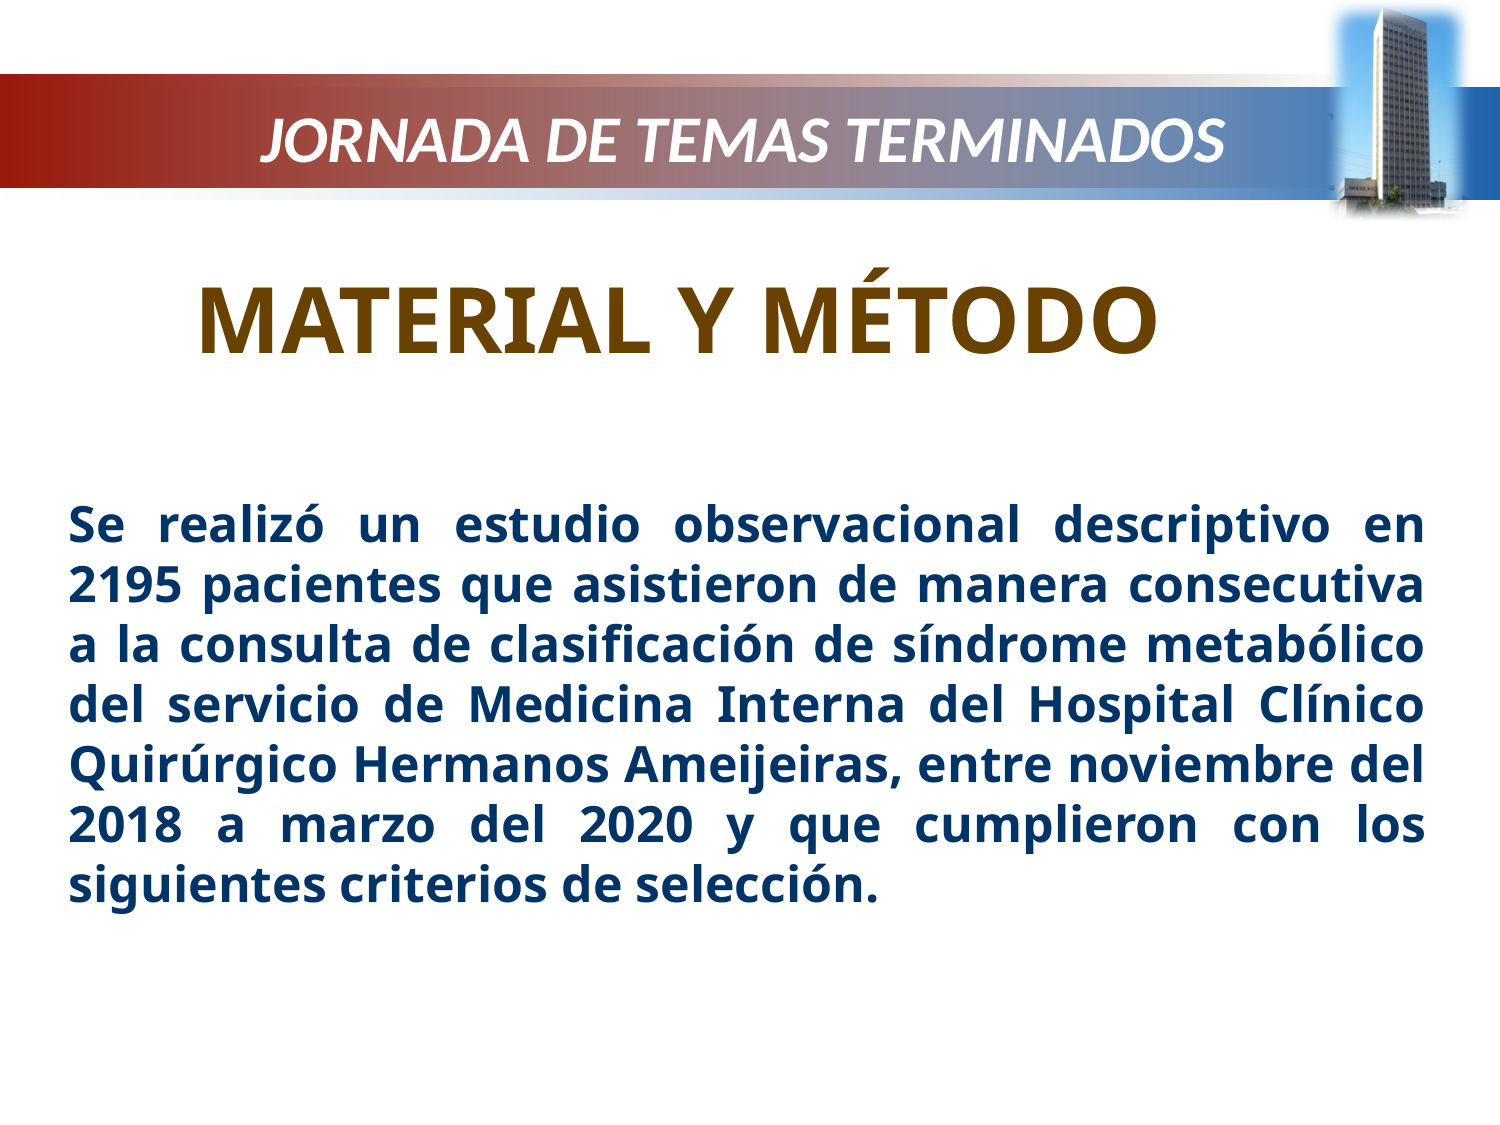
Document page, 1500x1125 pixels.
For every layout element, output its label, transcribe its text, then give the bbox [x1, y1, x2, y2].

picture [1342, 22, 1458, 200]
title JORNADA DE TEMAS TERMINADOS [137, 89, 1351, 183]
text_box MATERIAL Y MÉTODO [53, 234, 1304, 399]
list Se realizó un estudio observacional descriptivo en 2195 pacientes que asistieron de manera consecutiva a la consulta de clasificación de síndrome metabólico del servicio de Medicina Interna del Hospital Clínico Quirúrgico Hermanos Ameijeiras, entre noviembre del 2018 a marzo del 2020 y que cumplieron con los siguientes criterios de selección. [34, 484, 1442, 1008]
